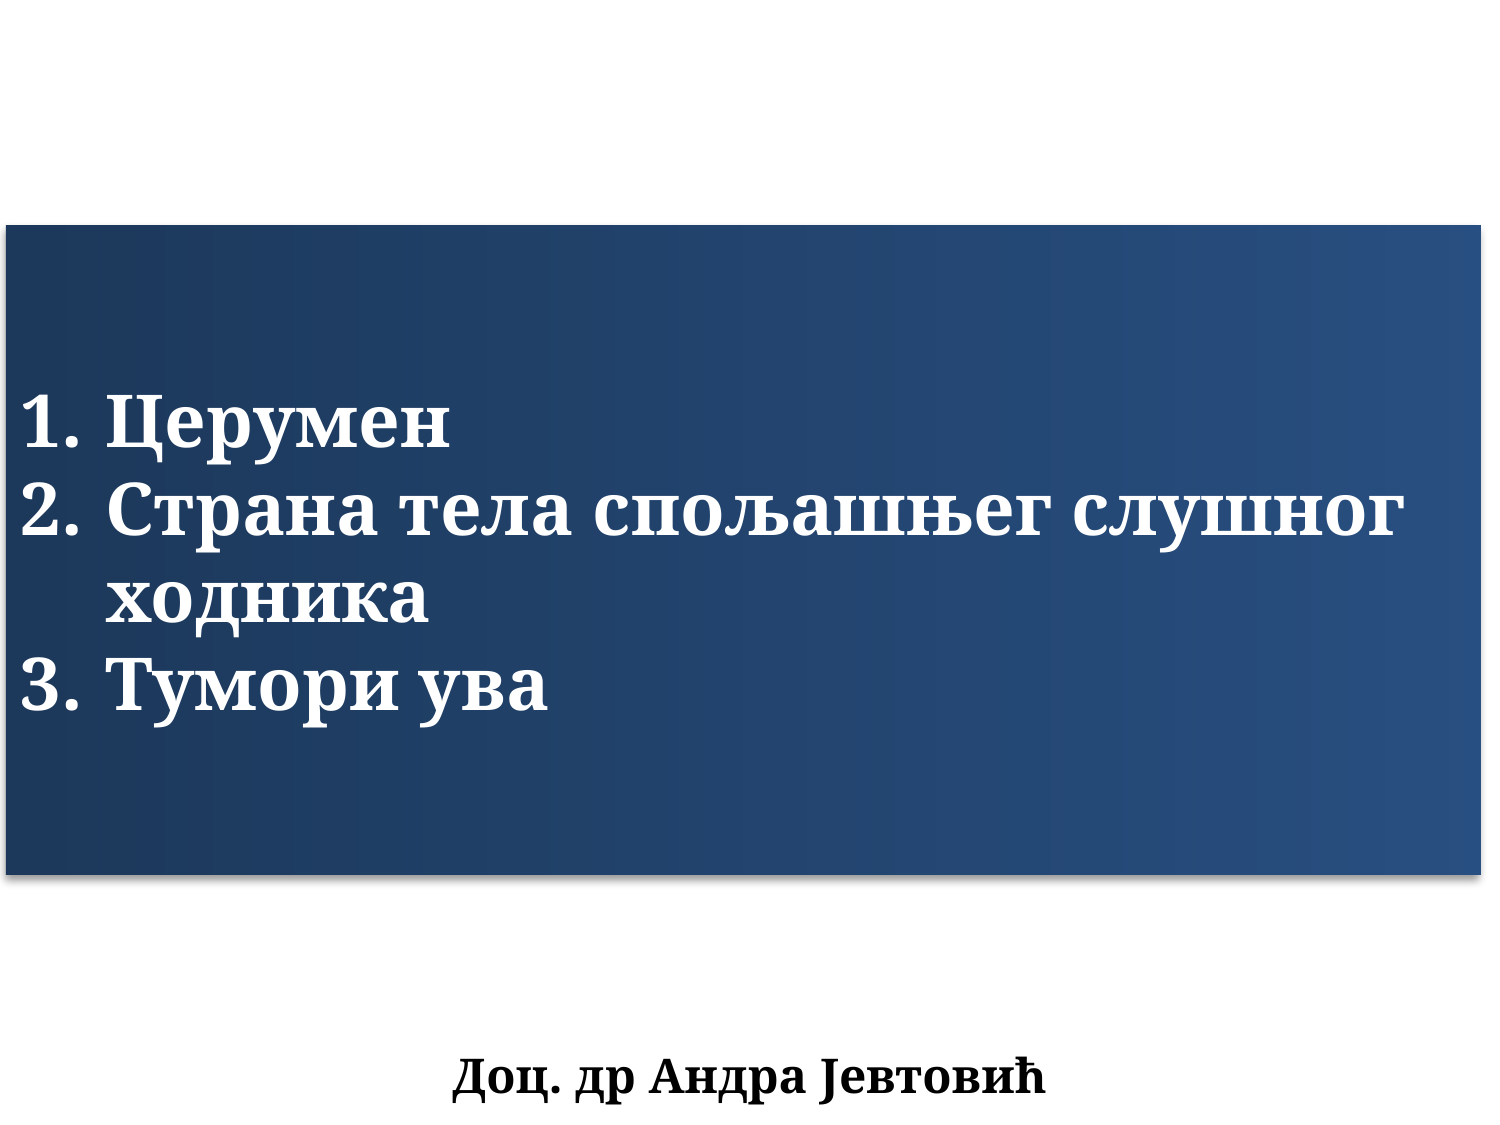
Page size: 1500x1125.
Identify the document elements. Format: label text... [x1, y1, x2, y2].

text_box Доц. др Андра Јевтовић [50, 1037, 1450, 1111]
text_box Церумен Страна тела спољашњег слушног ходника Тумори ува [5, 224, 1482, 876]
